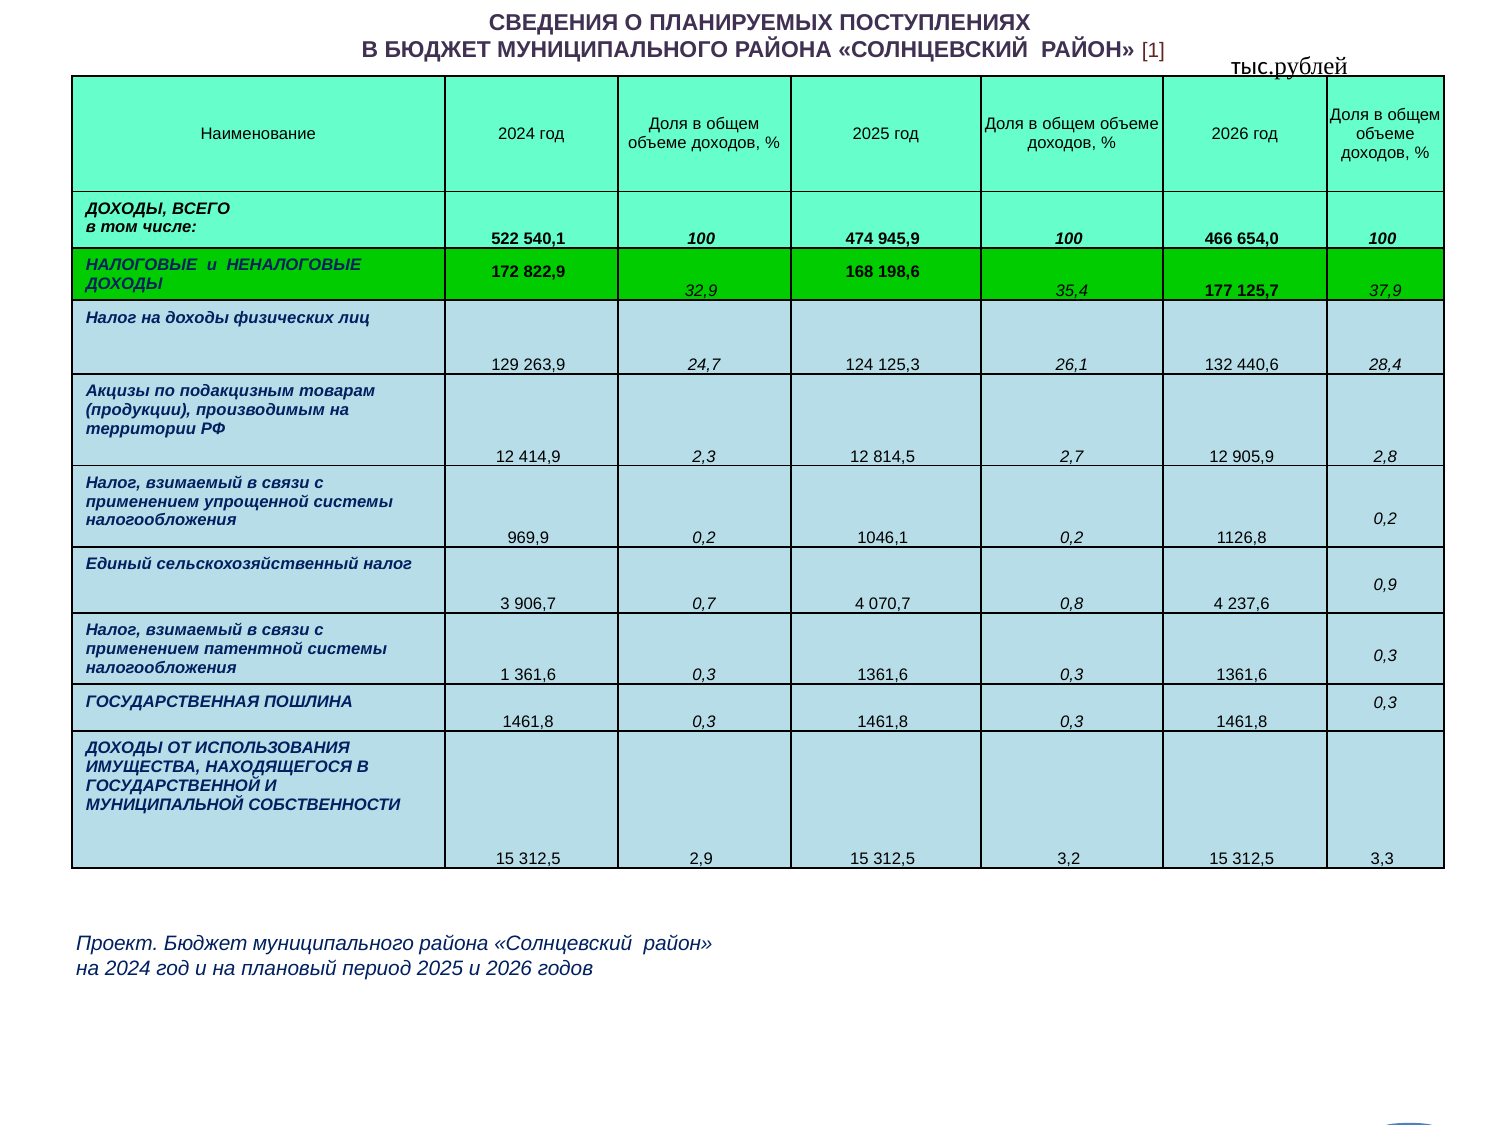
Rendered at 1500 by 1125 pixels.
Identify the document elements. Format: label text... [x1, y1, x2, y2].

table_cell 132 440,6 [1164, 301, 1326, 373]
table_cell 168 198,6 [792, 249, 980, 299]
table_header 2026 год [1164, 77, 1326, 191]
table_cell 1126,8 [1164, 466, 1326, 546]
table_cell 26,1 [982, 301, 1162, 373]
table_cell 0,3 [619, 685, 790, 730]
table_cell Налог, взимаемый в связи с применением патентной системы налогообложения [73, 614, 444, 683]
table_cell 12 414,9 [446, 375, 617, 465]
table_cell 12 905,9 [1164, 375, 1326, 465]
table_header Наименование [73, 77, 444, 191]
table_cell 1046,1 [792, 466, 980, 546]
table_cell 129 263,9 [446, 301, 617, 373]
table_cell 15 312,5 [446, 732, 617, 867]
table_cell 1361,6 [1164, 614, 1326, 683]
table_cell 35,4 [982, 249, 1162, 299]
table_cell 3,3 [1328, 732, 1443, 867]
table_cell 2,3 [619, 375, 790, 465]
text_box тыс.рублей [1216, 70, 1441, 87]
table_header Доля в общем объеме доходов, % [1328, 77, 1443, 191]
table_cell ГОСУДАРСТВЕННАЯ ПОШЛИНА [73, 685, 444, 730]
table_cell 1 361,6 [446, 614, 617, 683]
table_cell 37,9 [1328, 249, 1443, 299]
table_cell 124 125,3 [792, 301, 980, 373]
table_cell 2,7 [982, 375, 1162, 465]
table_cell 172 822,9 [446, 249, 617, 299]
table_cell 0,2 [619, 466, 790, 546]
table_cell 4 070,7 [792, 548, 980, 612]
table_cell 0,9 [1328, 548, 1443, 612]
table_cell 969,9 [446, 466, 617, 546]
text_box Проект. Бюджет муниципального района «Солнцевский район» на 2024 год и на плановый период 2025 и 2026 годов [61, 922, 1125, 987]
table_cell 2,8 [1328, 375, 1443, 465]
table_cell 177 125,7 [1164, 249, 1326, 299]
table_cell Акцизы по подакцизным товарам (продукции), производимым на территории РФ [73, 375, 444, 465]
table_header 2025 год [792, 77, 980, 191]
table_cell 0,2 [982, 466, 1162, 546]
table_cell 28,4 [1328, 301, 1443, 373]
table_cell Налог, взимаемый в связи с применением упрощенной системы налогообложения [73, 466, 444, 546]
table_cell 466 654,0 [1164, 192, 1326, 247]
table_cell ДОХОДЫ ОТ ИСПОЛЬЗОВАНИЯ ИМУЩЕСТВА, НАХОДЯЩЕГОСЯ В ГОСУДАРСТВЕННОЙ И МУНИЦИПАЛЬНОЙ СОБСТВЕННОСТИ [73, 732, 444, 867]
table_cell 1361,6 [792, 614, 980, 683]
table_cell НАЛОГОВЫЕ и НЕНАЛОГОВЫЕ ДОХОДЫ [73, 249, 444, 299]
table_cell 12 814,5 [792, 375, 980, 465]
table_cell 1461,8 [446, 685, 617, 730]
table_cell 2,9 [619, 732, 790, 867]
table_cell 0,3 [1328, 614, 1443, 683]
table_cell 1461,8 [792, 685, 980, 730]
table_cell 474 945,9 [792, 192, 980, 247]
table_cell 100 [1328, 192, 1443, 247]
table_cell 0,2 [1328, 466, 1443, 546]
table_cell Налог на доходы физических лиц [73, 301, 444, 373]
table_cell 0,8 [982, 548, 1162, 612]
table_cell 3,2 [982, 732, 1162, 867]
table_cell 0,3 [982, 685, 1162, 730]
table_cell 15 312,5 [792, 732, 980, 867]
table_cell 4 237,6 [1164, 548, 1326, 612]
table_cell 0,3 [619, 614, 790, 683]
table_cell 24,7 [619, 301, 790, 373]
table_cell ДОХОДЫ, ВСЕГО в том числе: [73, 192, 444, 247]
table_cell 0,3 [1328, 685, 1443, 730]
table_cell 32,9 [619, 249, 790, 299]
table_cell 1461,8 [1164, 685, 1326, 730]
table_cell 100 [982, 192, 1162, 247]
text_box СВЕДЕНИЯ О ПЛАНИРУЕМЫХ ПОСТУПЛЕНИЯХ В БЮДЖЕТ МУНИЦИПАЛЬНОГО РАЙОНА «СОЛНЦЕВСКИЙ РАЙОН» [1] [0, 0, 1500, 70]
table_header 2024 год [446, 77, 617, 191]
table_cell 0,3 [982, 614, 1162, 683]
table_cell 3 906,7 [446, 548, 617, 612]
table_cell 15 312,5 [1164, 732, 1326, 867]
table_cell 0,7 [619, 548, 790, 612]
table_header Доля в общем объеме доходов, % [982, 77, 1162, 191]
table_cell Единый сельскохозяйственный налог [73, 548, 444, 612]
table_cell 522 540,1 [446, 192, 617, 247]
table_cell 100 [619, 192, 790, 247]
table_header Доля в общем объеме доходов, % [619, 77, 790, 191]
